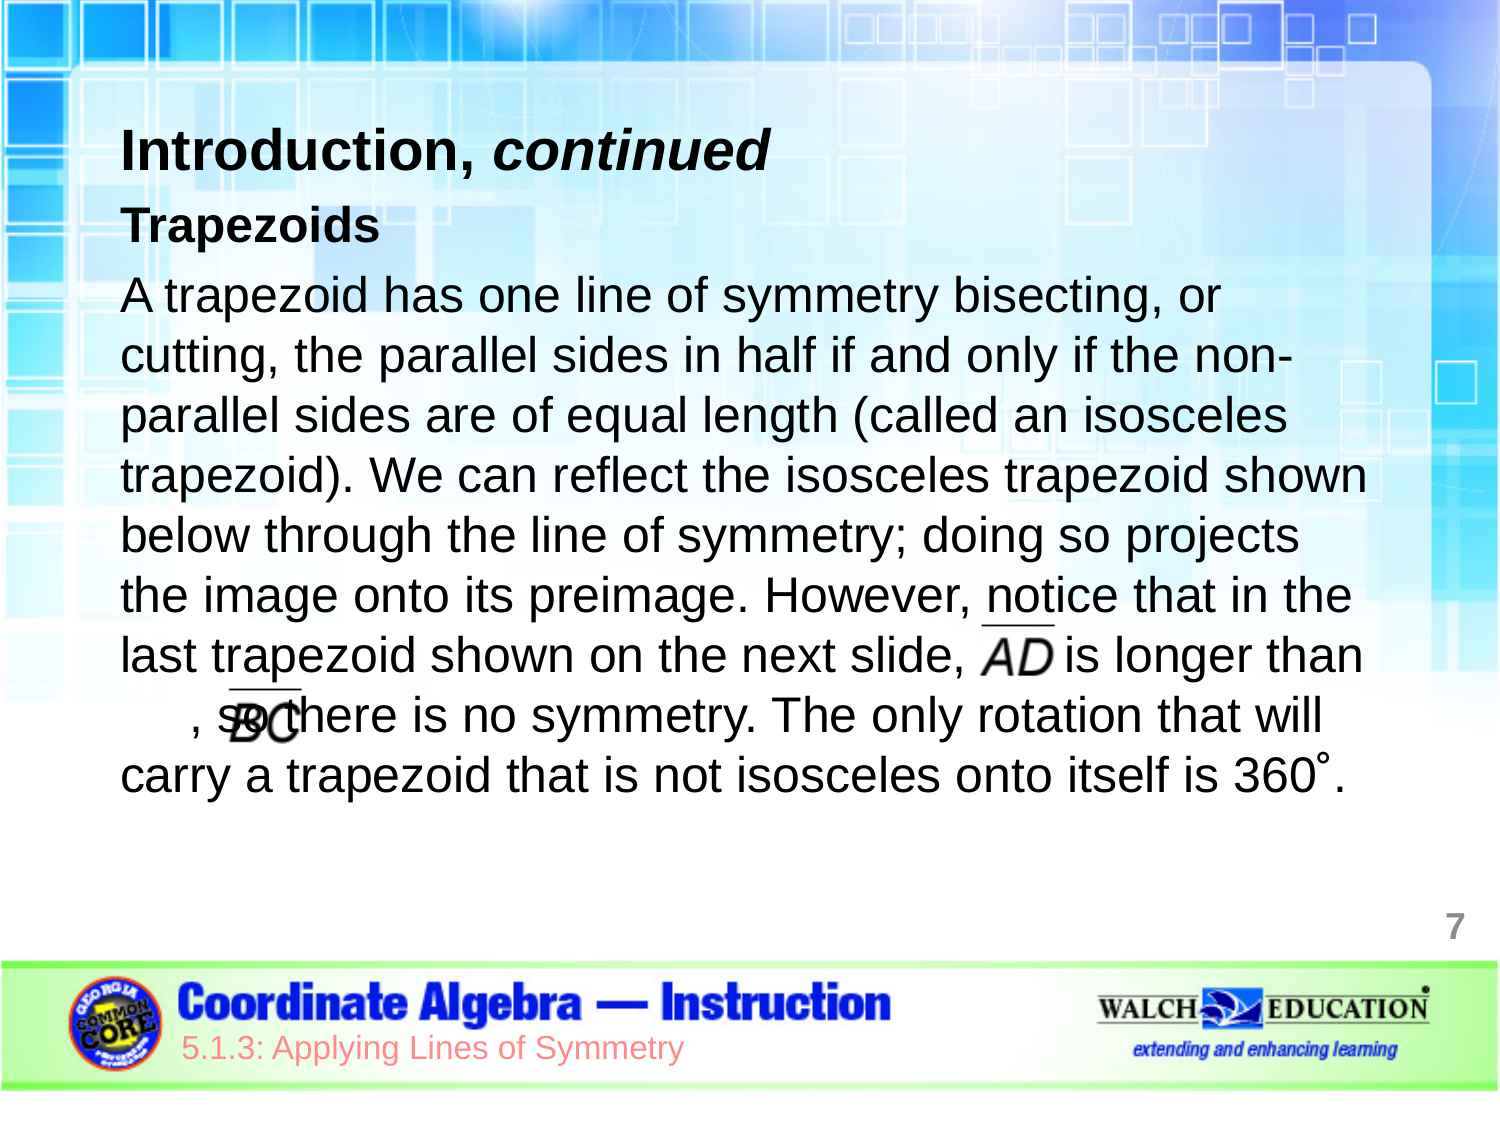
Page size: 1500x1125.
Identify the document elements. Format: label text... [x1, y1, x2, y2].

slide_number 7 [1361, 901, 1481, 949]
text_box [977, 620, 1057, 680]
picture [1, 0, 1500, 1091]
subtitle Introduction, continued Trapezoids A trapezoid has one line of symmetry bisecting, or cutting, the parallel sides in half if and only if the non-parallel sides are of equal length (called an isosceles trapezoid). We can reflect the isosceles trapezoid shown below through the line of symmetry; doing so projects the image onto its preimage. However, notice that in the last trapezoid shown on the next slide, is longer than , so there is no symmetry. The only rotation that will carry a trapezoid that is not isosceles onto itself is 360˚. [105, 105, 1394, 925]
footer 5.1.3: Applying Lines of Symmetry [166, 1024, 1080, 1069]
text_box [226, 684, 304, 746]
